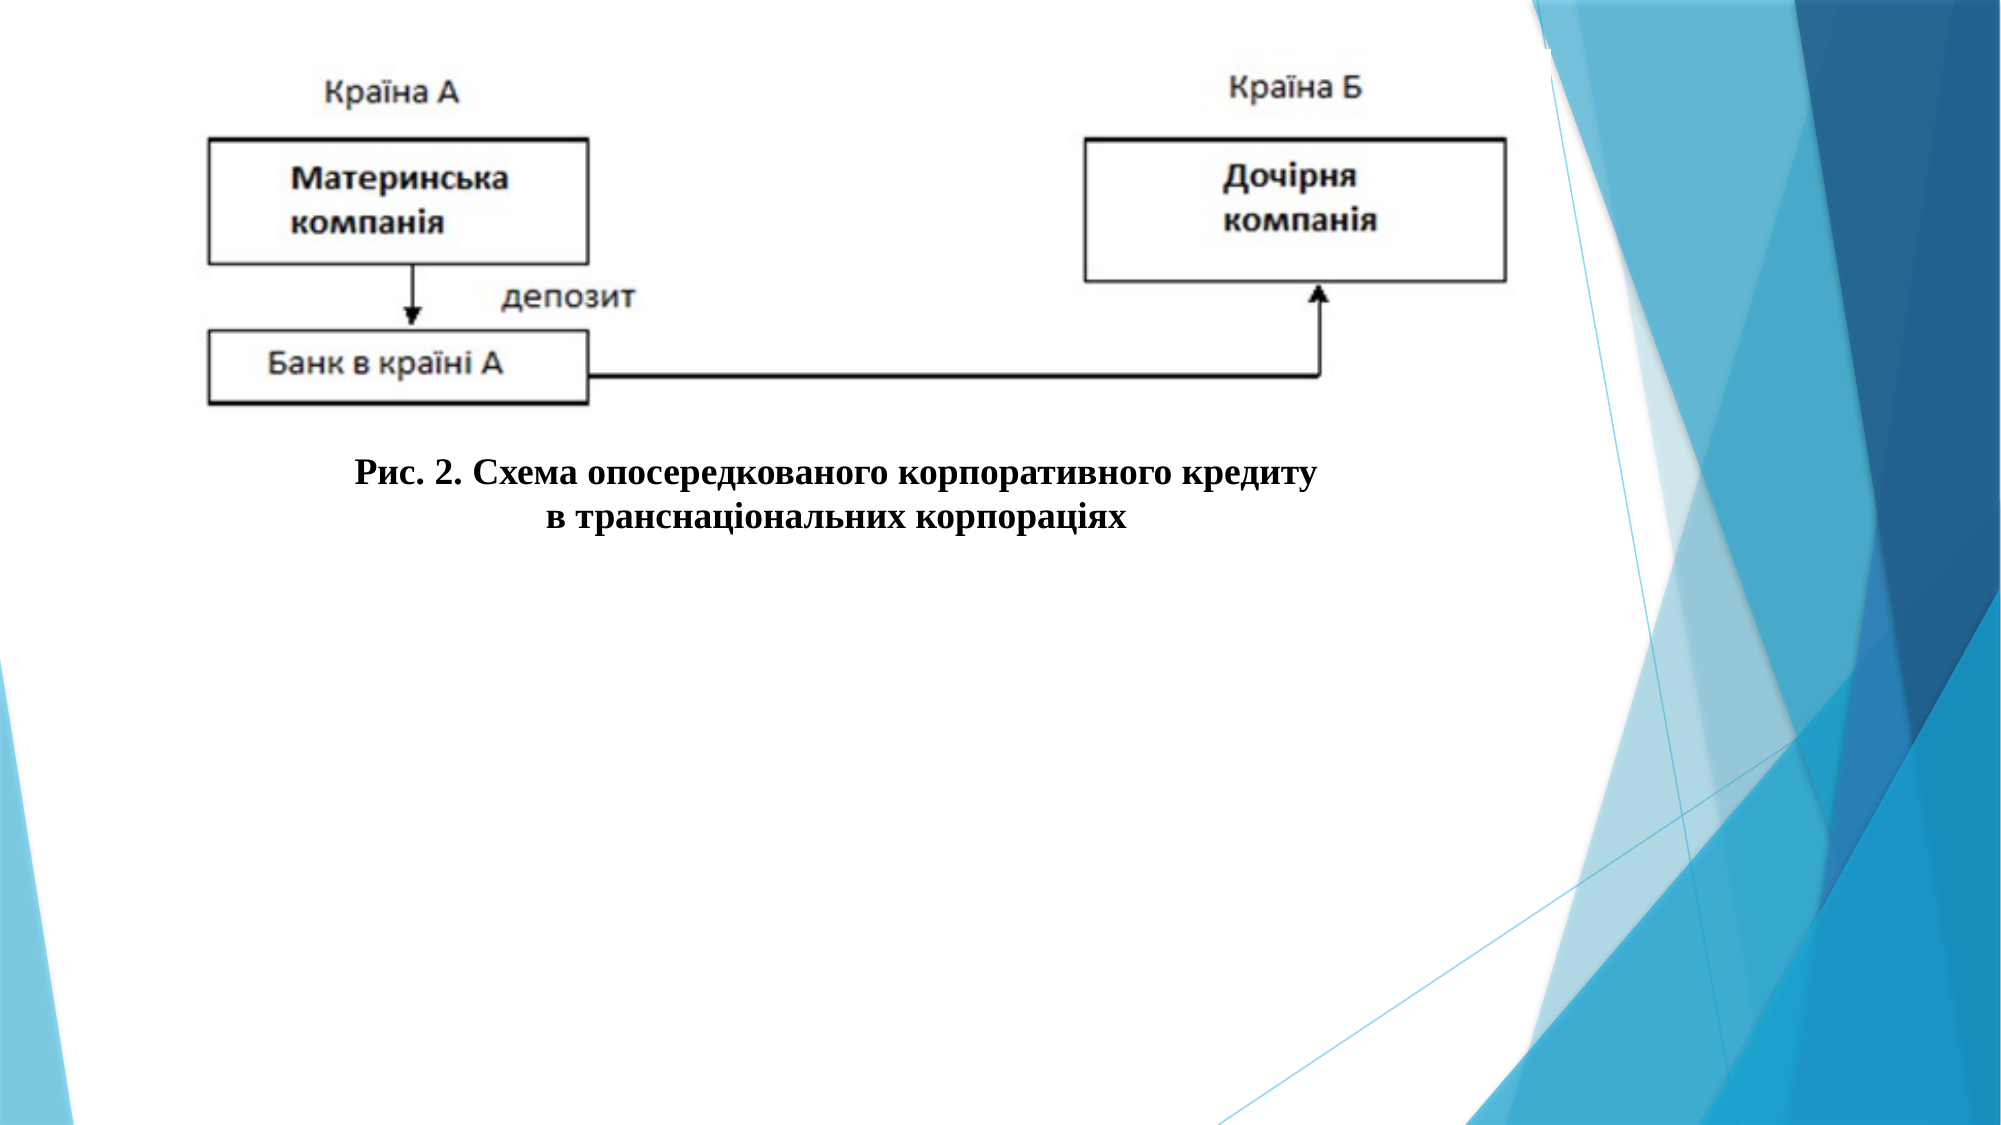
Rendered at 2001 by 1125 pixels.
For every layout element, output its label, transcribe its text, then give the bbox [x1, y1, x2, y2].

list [179, 48, 1551, 495]
text_box Рис. 2. Схема опосередкованого корпоративного кредиту в транснаціональних корпораціях [336, 502, 1337, 545]
